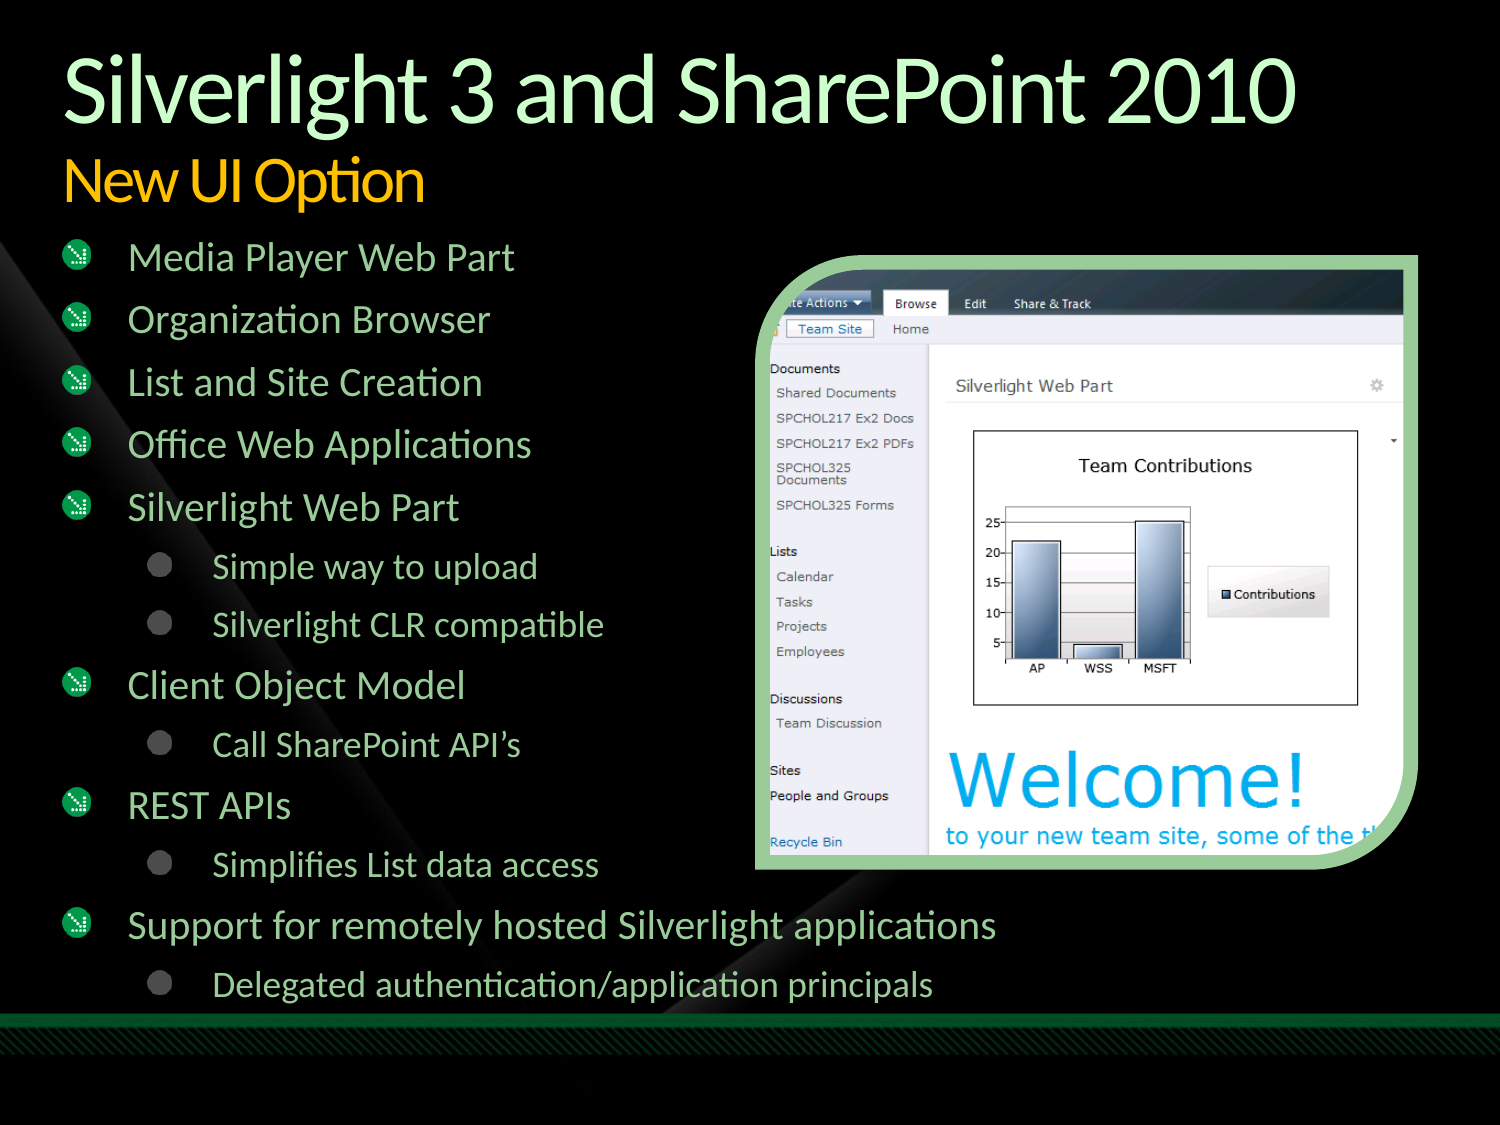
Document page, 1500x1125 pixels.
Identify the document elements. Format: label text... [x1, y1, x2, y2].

title Silverlight 3 and SharePoint 2010 New UI Option [62, 37, 1438, 220]
list Media Player Web Part Organization Browser List and Site Creation Office Web Applications Silverlight Web Part Simple way to upload Silverlight CLR compatible Client Object Model Call SharePoint API’s REST APIs Simplifies List data access Support for remotely hosted Silverlight applications Delegated authentication/application principals [62, 229, 1438, 1000]
picture [0, 0, 1500, 1125]
